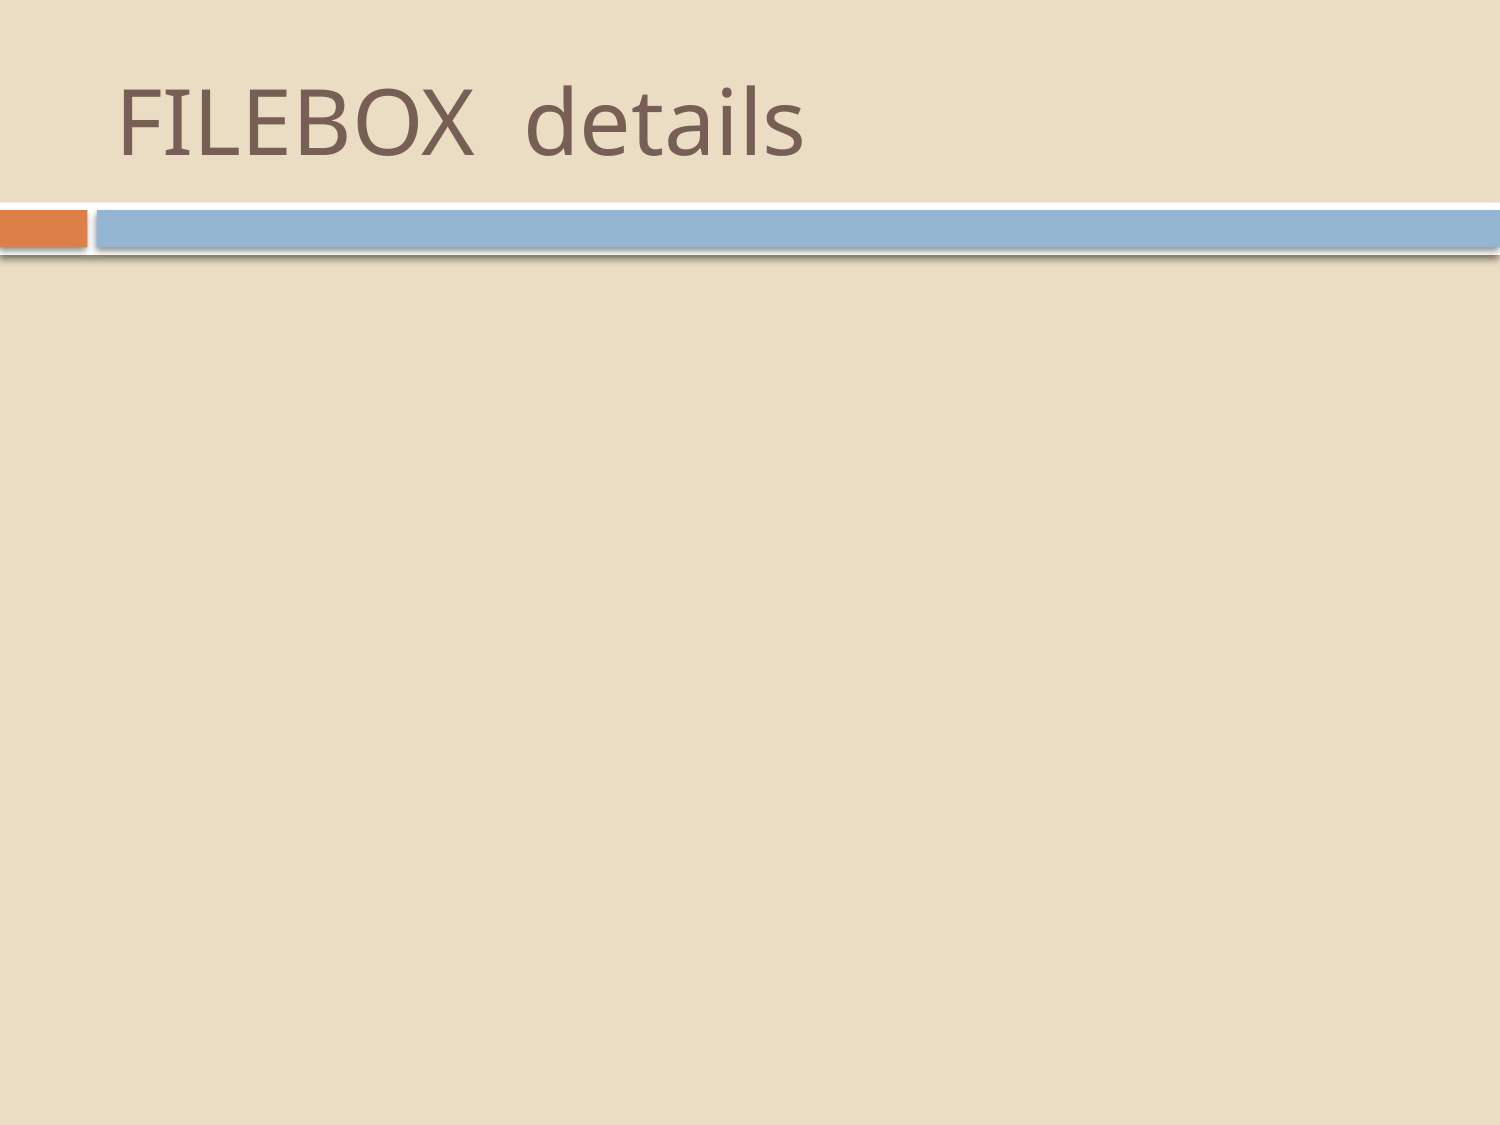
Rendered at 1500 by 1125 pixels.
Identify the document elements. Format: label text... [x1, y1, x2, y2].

title FILEBOX details [100, 37, 1438, 200]
